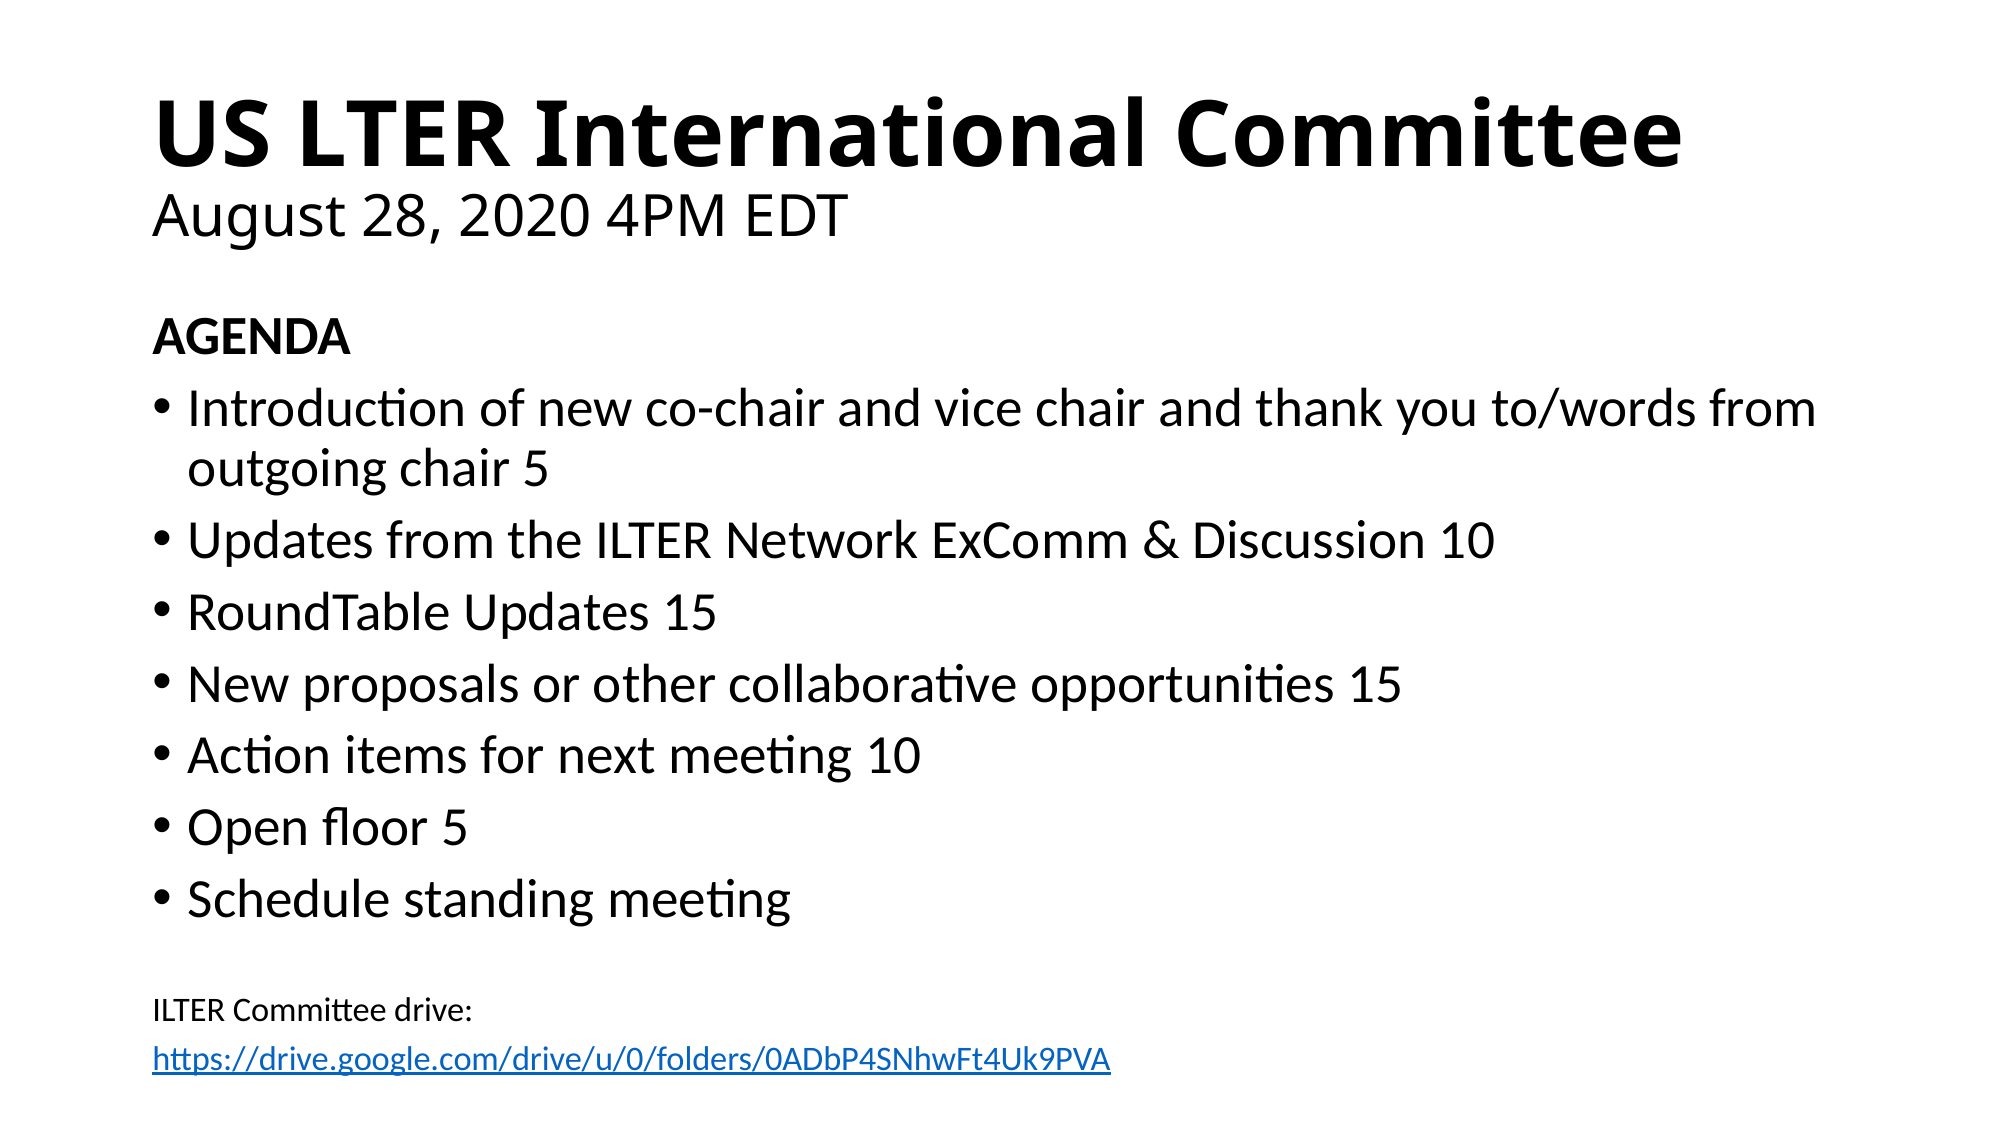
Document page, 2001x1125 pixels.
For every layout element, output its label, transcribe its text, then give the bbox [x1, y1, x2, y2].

list AGENDA Introduction of new co-chair and vice chair and thank you to/words from outgoing chair 5 Updates from the ILTER Network ExComm & Discussion 10 RoundTable Updates 15 New proposals or other collaborative opportunities 15 Action items for next meeting 10 Open floor 5 Schedule standing meeting ILTER Committee drive: https://drive.google.com/drive/u/0/folders/0ADbP4SNhwFt4Uk9PVA [137, 299, 1903, 1090]
title US LTER International Committee August 28, 2020 4PM EDT [137, 59, 1863, 278]
